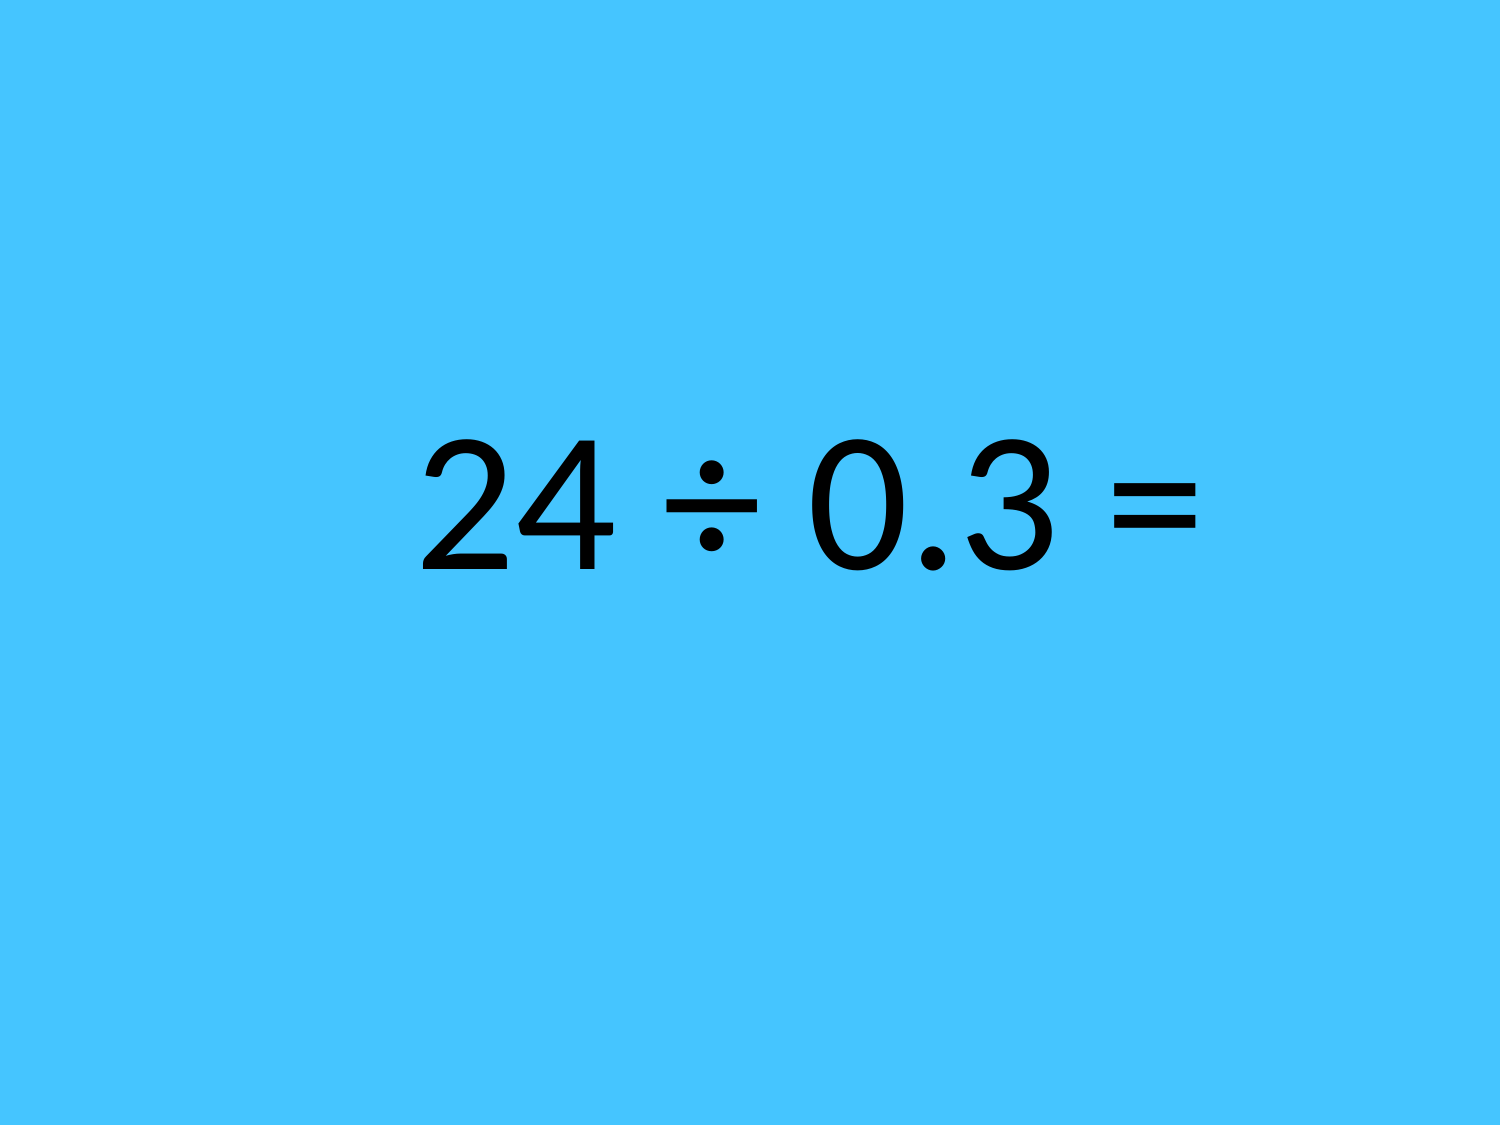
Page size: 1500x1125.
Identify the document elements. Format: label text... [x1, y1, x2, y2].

text_box 24 ÷ 0.3 = [399, 362, 1300, 618]
